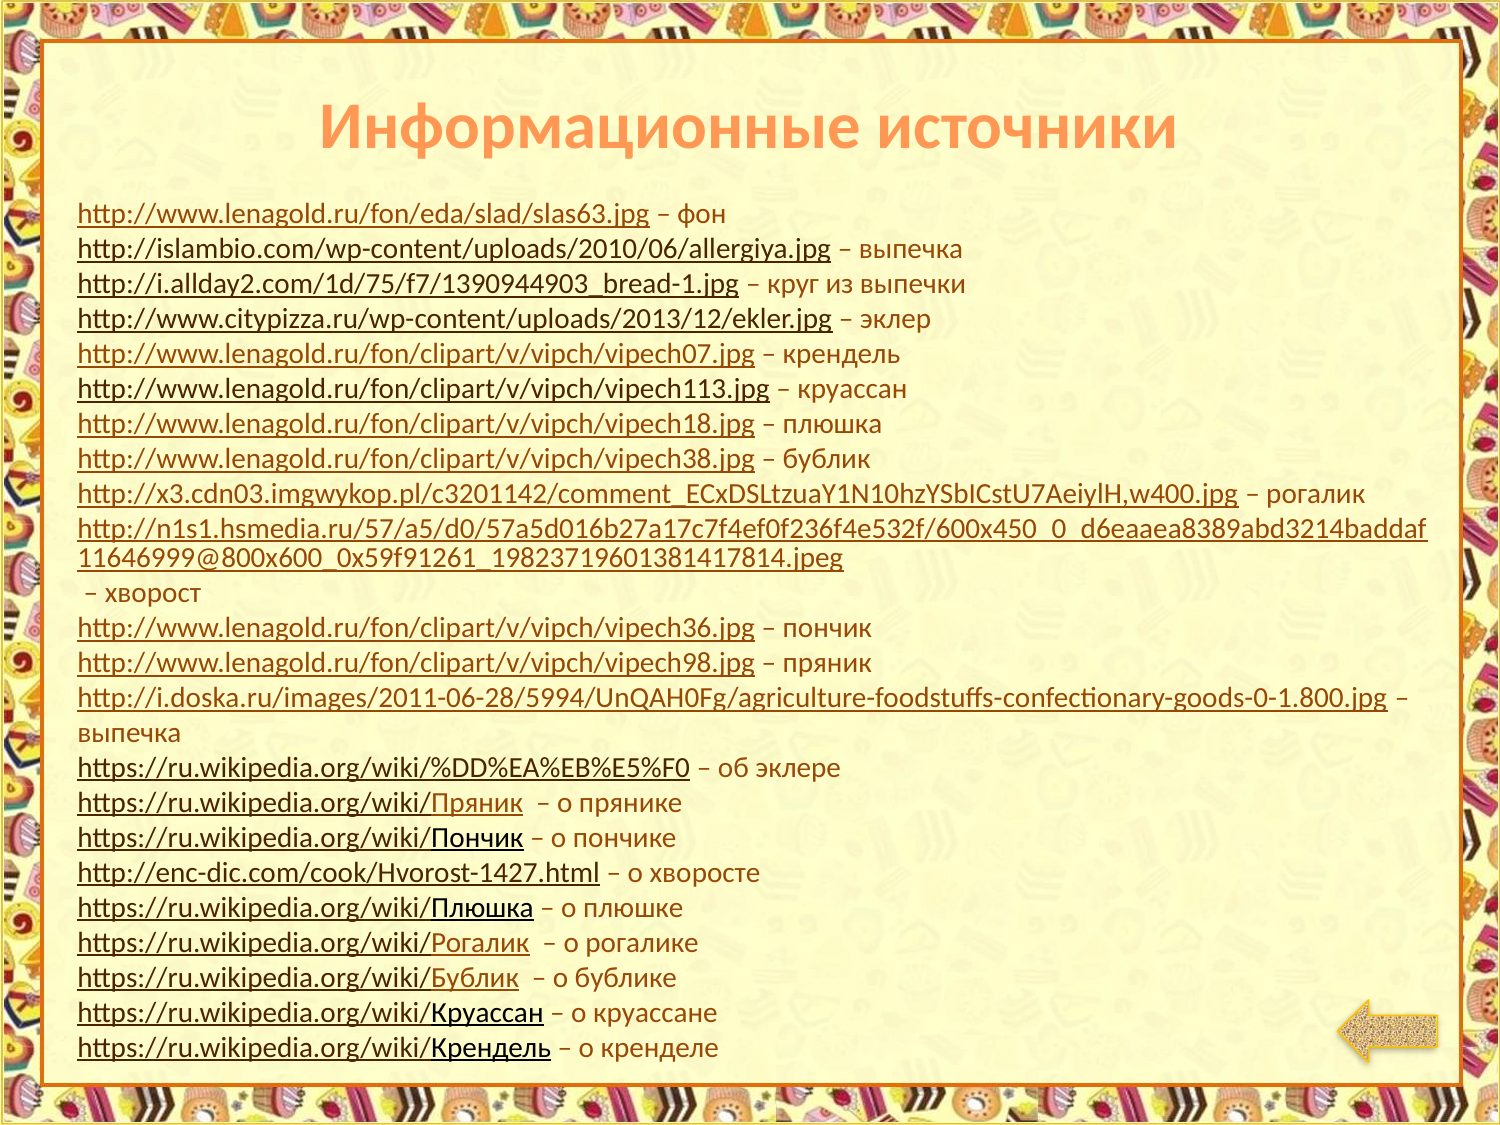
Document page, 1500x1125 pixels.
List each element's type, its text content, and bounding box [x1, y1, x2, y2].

text_box [1336, 999, 1439, 1064]
text_box Информационные источники [62, 74, 1438, 170]
picture [0, 0, 1500, 1125]
text_box http://www.lenagold.ru/fon/eda/slad/slas63.jpg – фон http://islambio.com/wp-content/uploads/2010/06/allergiya.jpg – выпечка http://i.allday2.com/1d/75/f7/1390944903_bread-1.jpg – круг из выпечки http://www.citypizza.ru/wp-content/uploads/2013/12/ekler.jpg – эклер http://www.lenagold.ru/fon/clipart/v/vipch/vipech07.jpg – крендель http://www.lenagold.ru/fon/clipart/v/vipch/vipech113.jpg – круассан http://www.lenagold.ru/fon/clipart/v/vipch/vipech18.jpg – плюшка http://www.lenagold.ru/fon/clipart/v/vipch/vipech38.jpg – бублик http://x3.cdn03.imgwykop.pl/c3201142/comment_ECxDSLtzuaY1N10hzYSbICstU7AeiylH,w400.jpg – рогалик http://n1s1.hsmedia.ru/57/a5/d0/57a5d016b27a17c7f4ef0f236f4e532f/600x450_0_d6eaaea8389abd3214baddaf11646999@800x600_0x59f91261_19823719601381417814.jpeg – хворост http://www.lenagold.ru/fon/clipart/v/vipch/vipech36.jpg – пончик http://www.lenagold.ru/fon/clipart/v/vipch/vipech98.jpg – пряник http://i.doska.ru/images/2011-06-28/5994/UnQAH0Fg/agriculture-foodstuffs-confectionary-goods-0-1.800.jpg – выпечка https://ru.wikipedia.org/wiki/%DD%EA%EB%E5%F0 – об эклере https://ru.wikipedia.org/wiki/Пряник – о прянике https://ru.wikipedia.org/wiki/Пончик – о пончике http://enc-dic.com/cook/Hvorost-1427.html – о хворосте https://ru.wikipedia.org/wiki/Плюшка – о плюшке https://ru.wikipedia.org/wiki/Рогалик – о рогалике https://ru.wikipedia.org/wiki/Бублик – о бублике https://ru.wikipedia.org/wiki/Круассан – о круассане https://ru.wikipedia.org/wiki/Крендель – о кренделе [62, 187, 1450, 1042]
